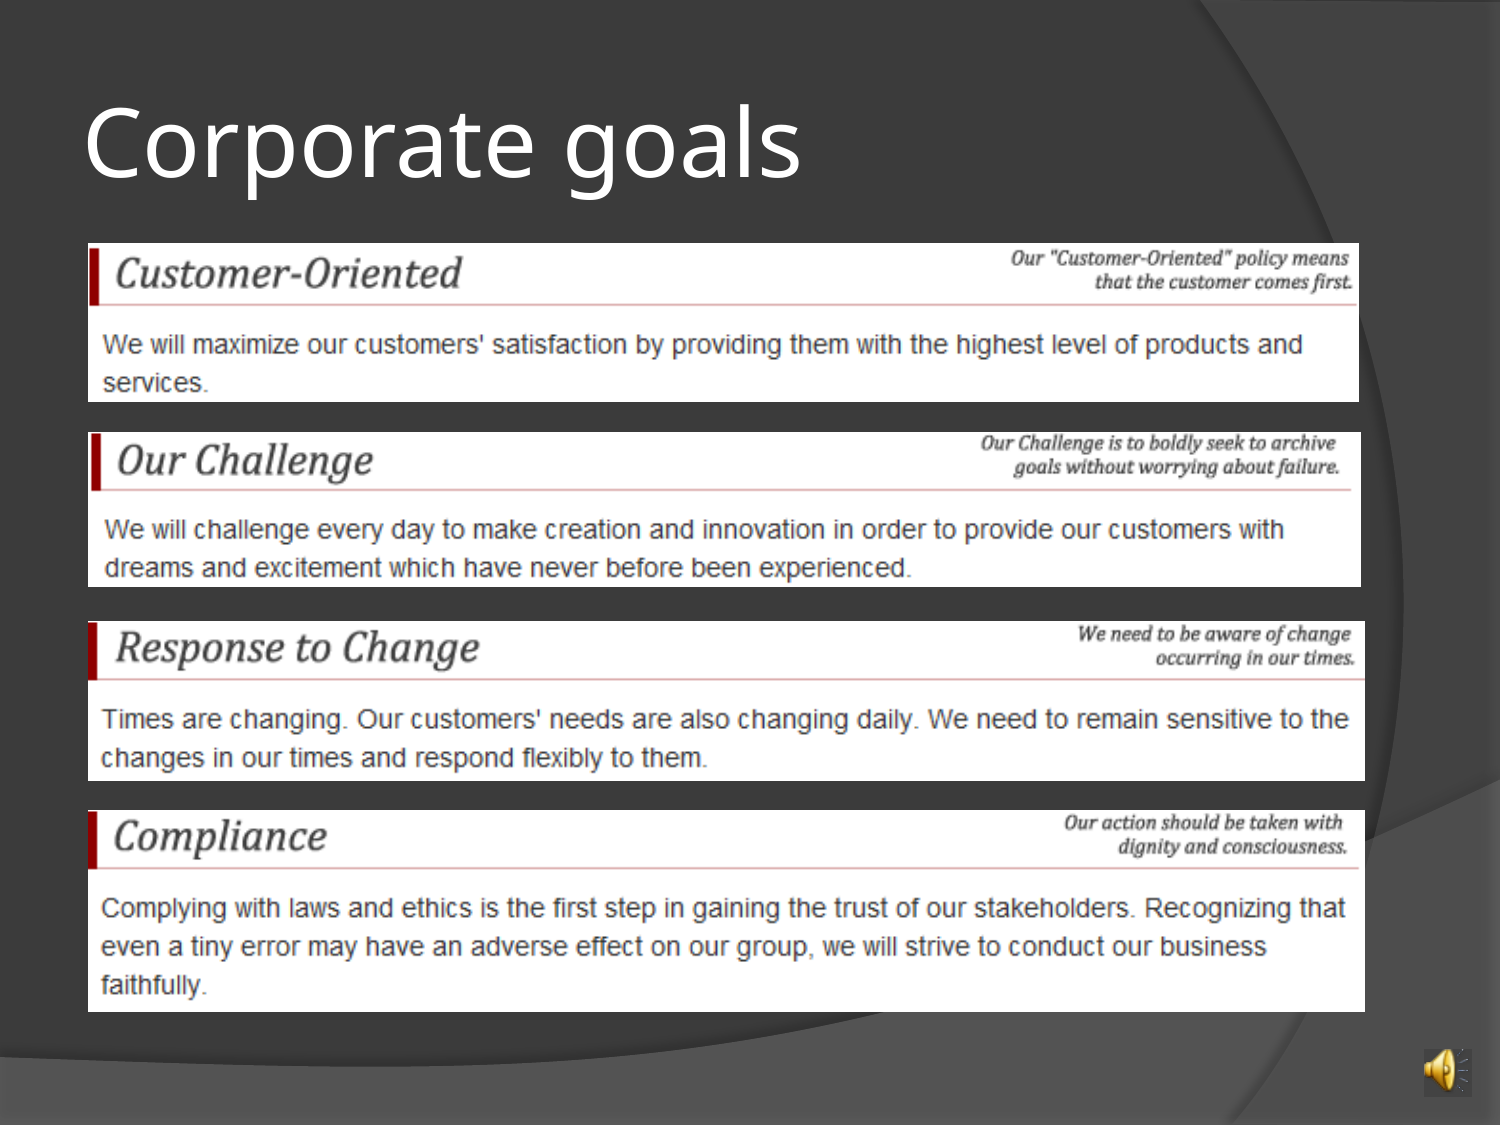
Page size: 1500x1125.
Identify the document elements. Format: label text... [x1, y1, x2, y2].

picture [1422, 1047, 1474, 1099]
picture [88, 432, 1361, 587]
title Corporate goals [75, 45, 1300, 233]
picture [88, 810, 1365, 1012]
picture [88, 243, 1359, 402]
picture [88, 621, 1365, 782]
